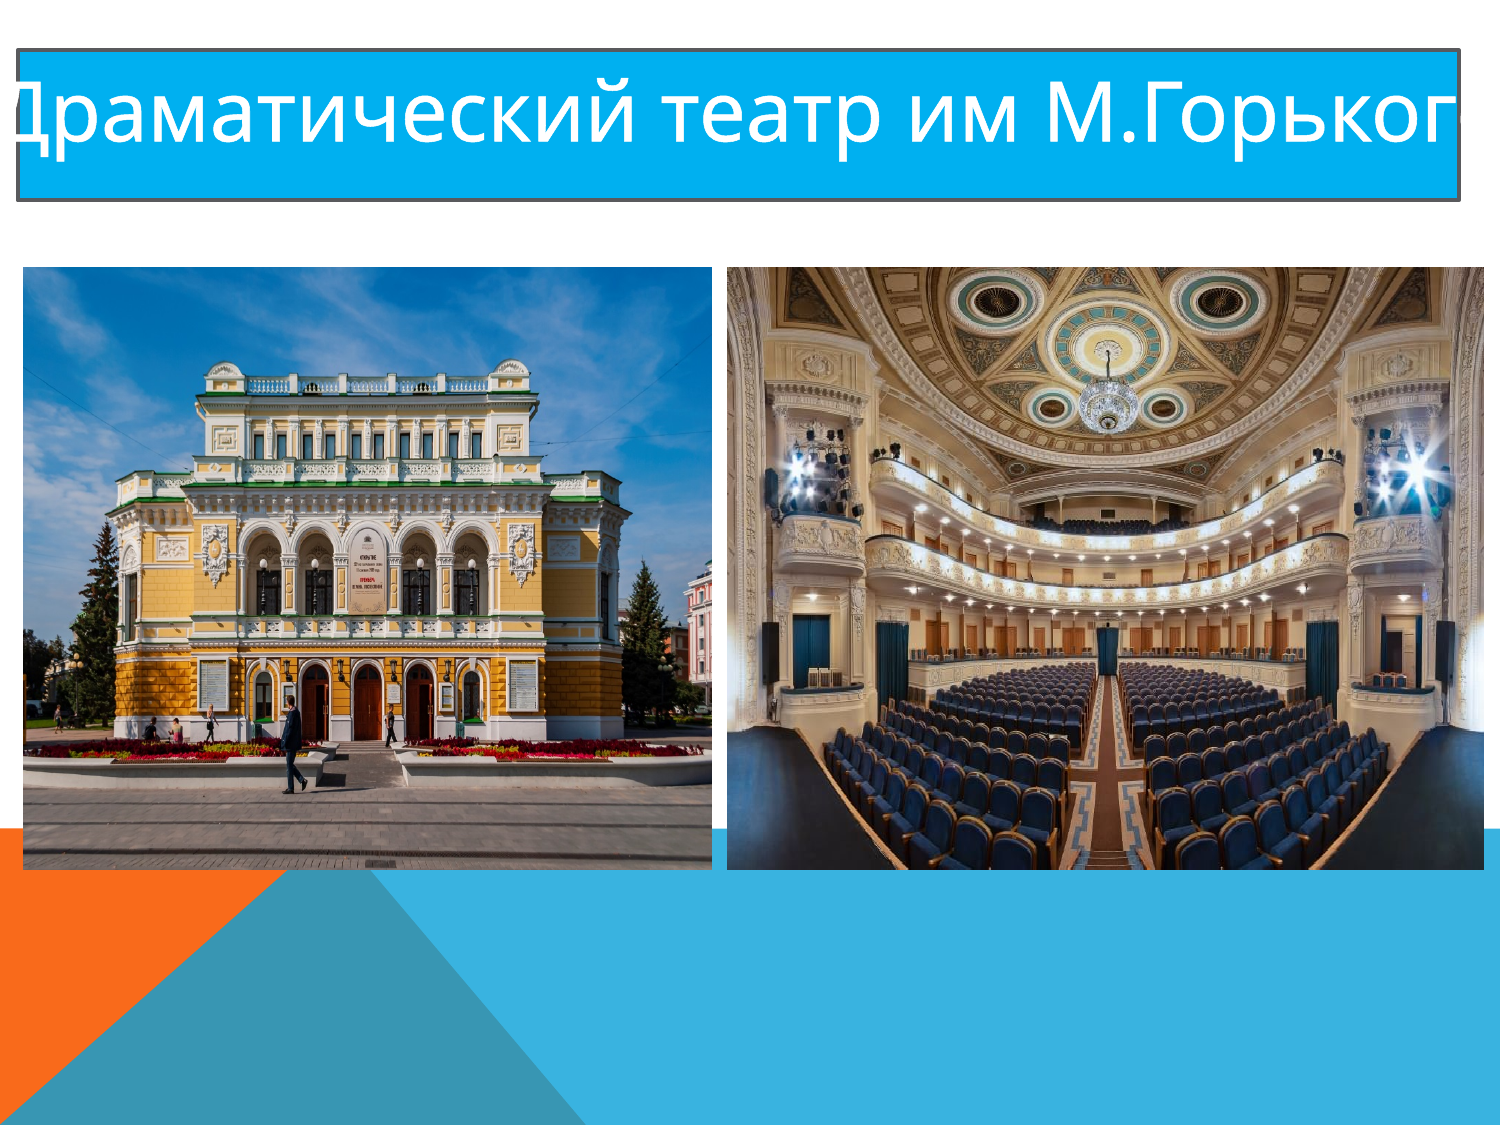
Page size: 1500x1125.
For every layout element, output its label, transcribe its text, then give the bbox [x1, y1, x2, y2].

picture [23, 266, 712, 870]
picture [727, 266, 1484, 870]
text_box Драматический театр им М.Горького [0, 50, 1500, 166]
text_box [16, 166, 1461, 202]
